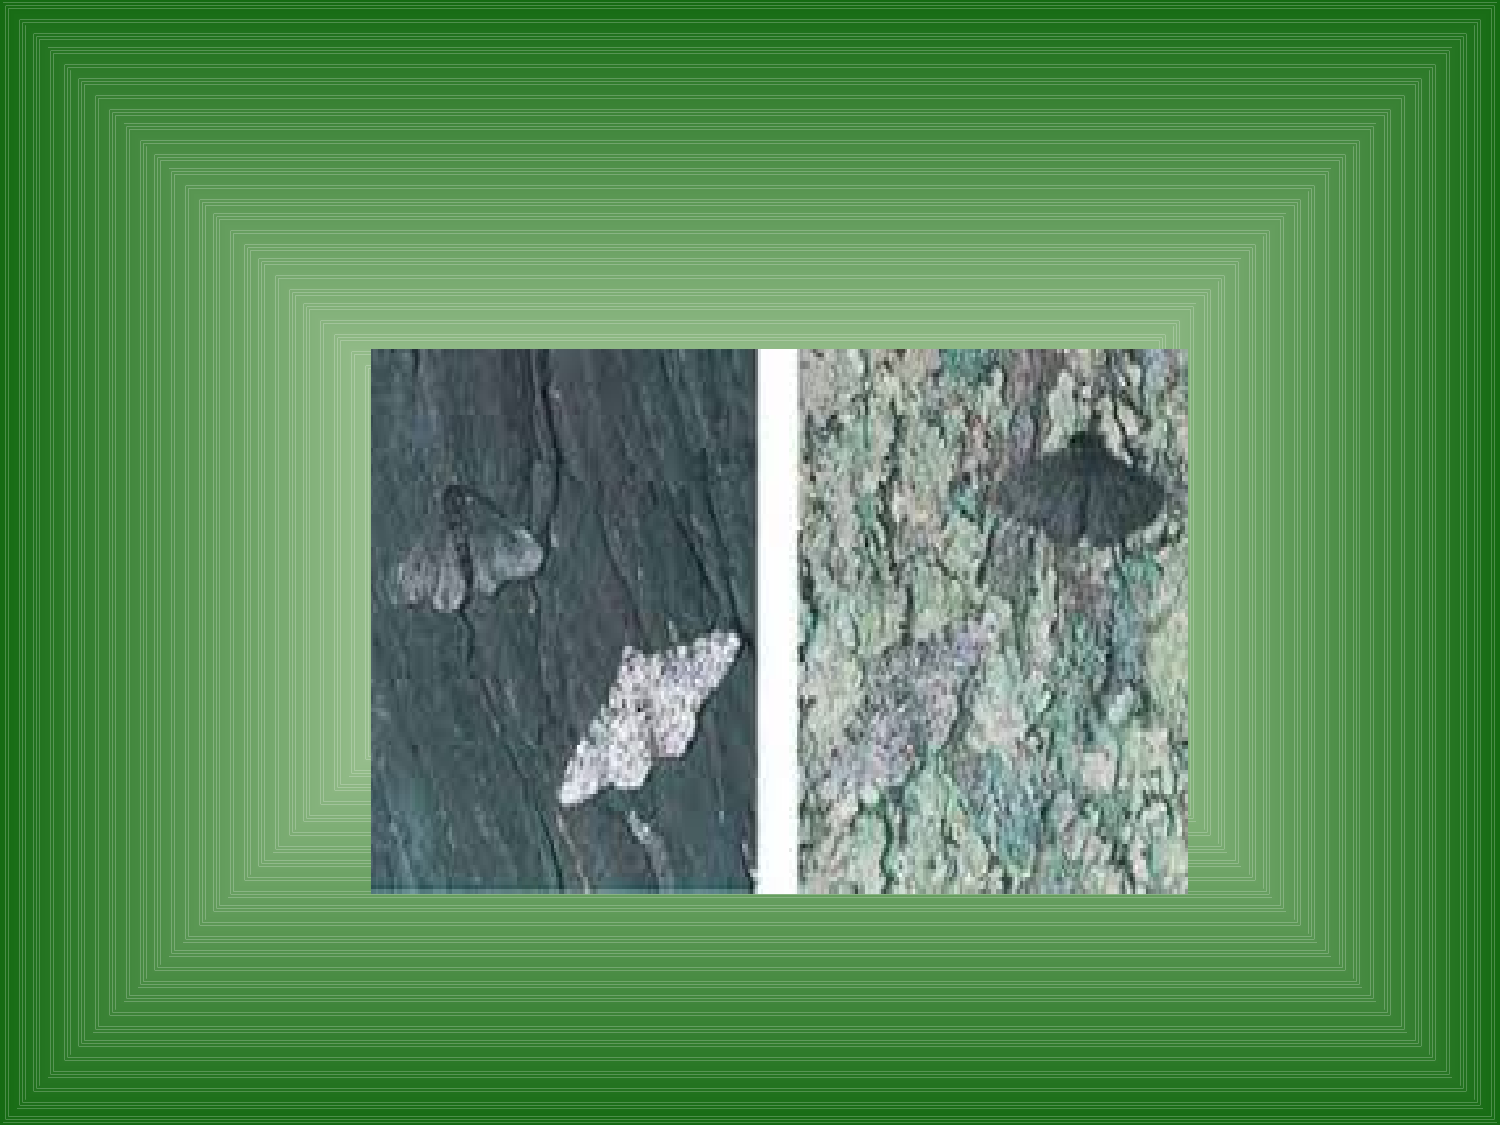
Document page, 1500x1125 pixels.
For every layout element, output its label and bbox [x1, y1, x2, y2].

list [371, 349, 1188, 894]
